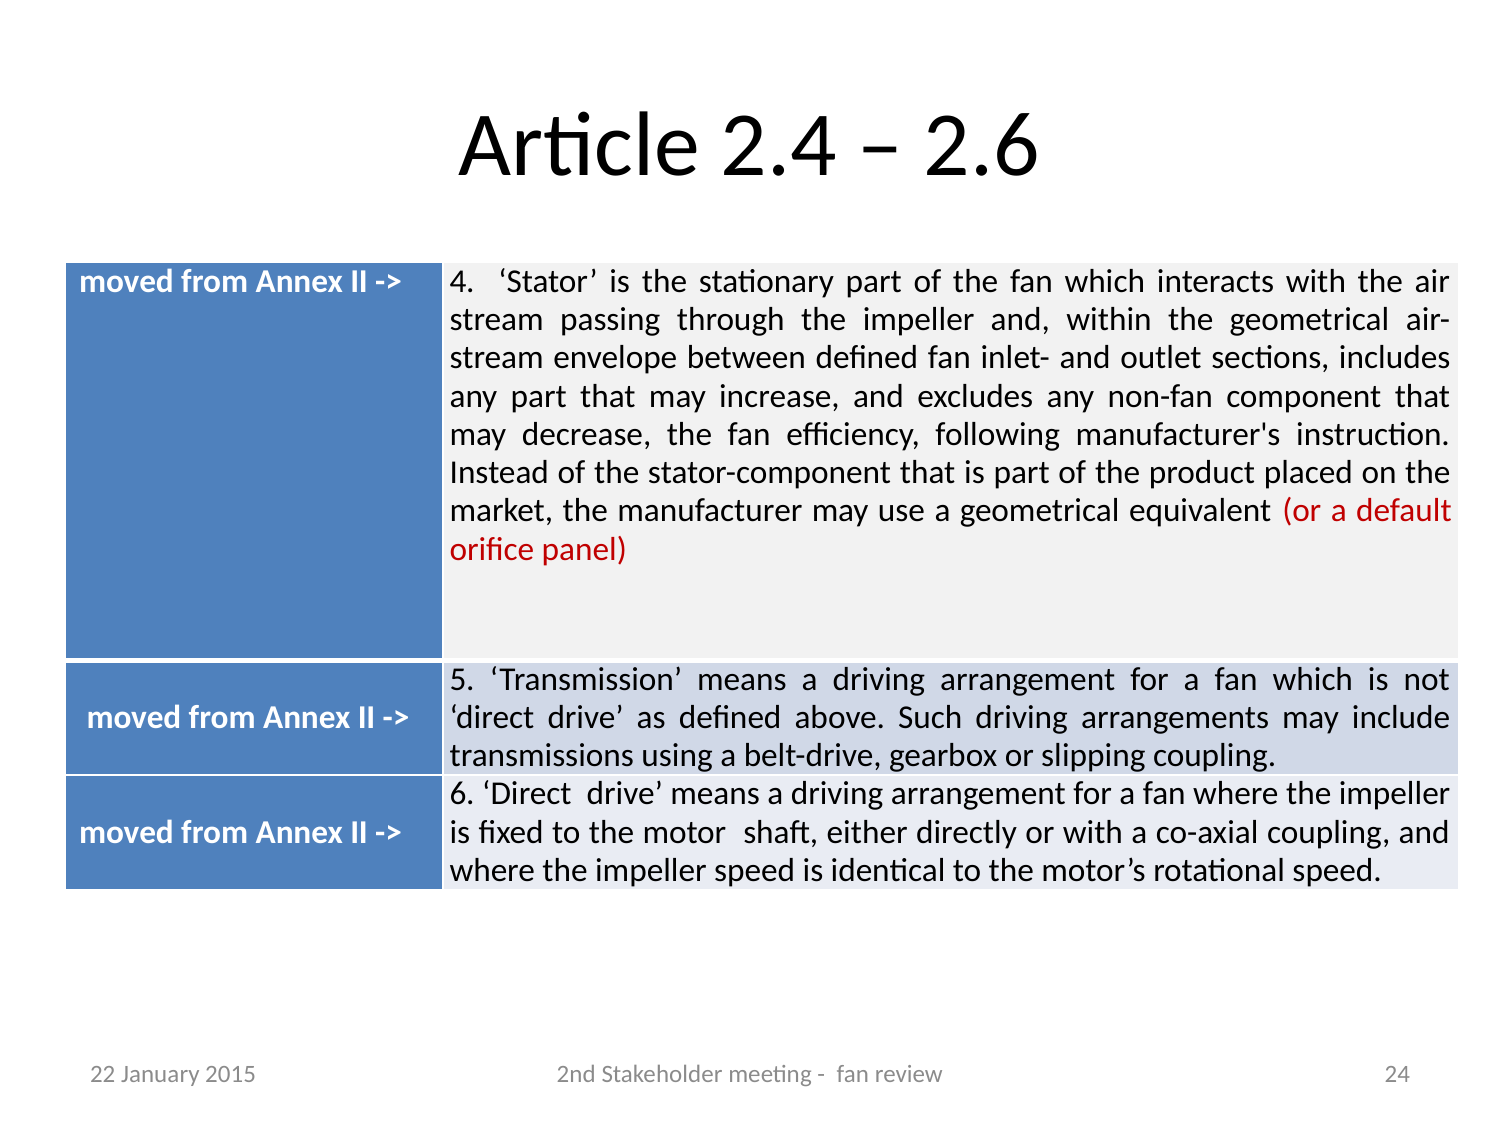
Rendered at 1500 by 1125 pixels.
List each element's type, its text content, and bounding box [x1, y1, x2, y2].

table_cell 5. ‘Transmission’ means a driving arrangement for a fan which is not ‘direct drive’ as defined above. Such driving arrangements may include transmissions using a belt-drive, gearbox or slipping coupling. [444, 663, 1458, 774]
title Article 2.4 – 2.6 [75, 45, 1425, 233]
table_header 4. ‘Stator’ is the stationary part of the fan which interacts with the air stream passing through the impeller and, within the geometrical air-stream envelope between defined fan inlet- and outlet sections, includes any part that may increase, and excludes any non-fan component that may decrease, the fan efficiency, following manufacturer's instruction. Instead of the stator-component that is part of the product placed on the market, the manufacturer may use a geometrical equivalent (or a default orifice panel) [444, 263, 1458, 658]
table_cell moved from Annex II -> [66, 663, 442, 774]
footer 2nd Stakeholder meeting - fan review [512, 1042, 988, 1103]
table_cell 6. ‘Direct drive’ means a driving arrangement for a fan where the impeller is fixed to the motor shaft, either directly or with a co-axial coupling, and where the impeller speed is identical to the motor’s rotational speed. [444, 776, 1458, 889]
slide_number 24 [1074, 1042, 1425, 1103]
table_header moved from Annex II -> [66, 263, 442, 658]
table_cell moved from Annex II -> [66, 776, 442, 889]
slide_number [75, 1042, 425, 1103]
